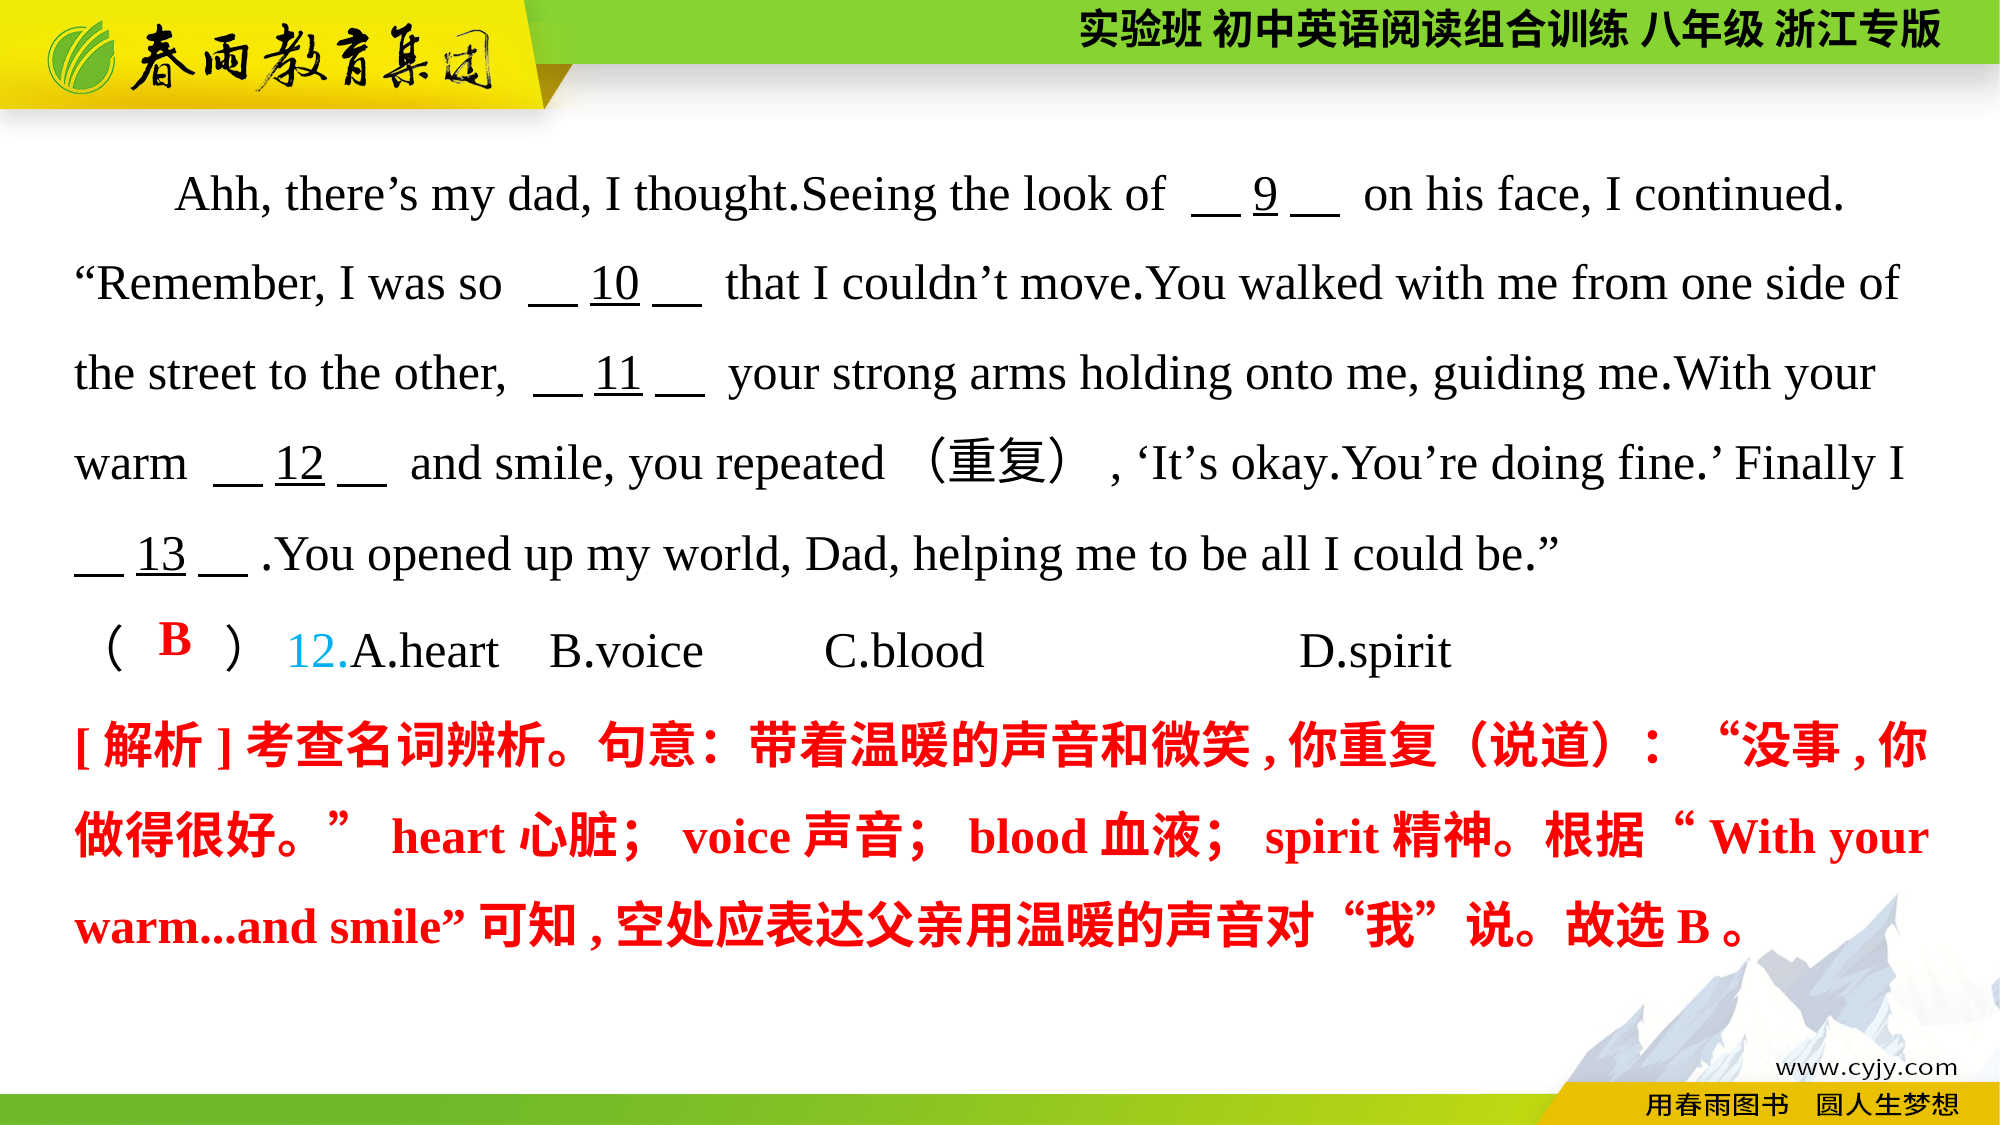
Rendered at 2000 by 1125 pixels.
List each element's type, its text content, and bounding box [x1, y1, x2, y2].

text_box （ ）12.A.heart B.voice C.blood D.spirit [59, 581, 1944, 686]
text_box [解析]考查名词辨析。句意：带着温暖的声音和微笑,你重复（说道）：“没事,你做得很好。”heart心脏；voice声音；blood血液；spirit精神。根据“With your warm...and smile”可知,空处应表达父亲用温暖的声音对“我”说。故选B。 [59, 686, 1944, 961]
picture [0, 0, 2000, 1125]
text_box B [143, 597, 207, 673]
list Ahh, there’s my dad, I thought.Seeing the look of 9 on his face, I continued. “Remember, I was so 10 that I couldn’t move.You walked with me from one side of the street to the other, 11 your strong arms holding onto me, guiding me.With your warm 12 and smile, you repeated（重复）, ‘It’s okay.You’re doing fine.’ Finally I 13 .You opened up my world, Dad, helping me to be all I could be.” [59, 122, 1944, 581]
